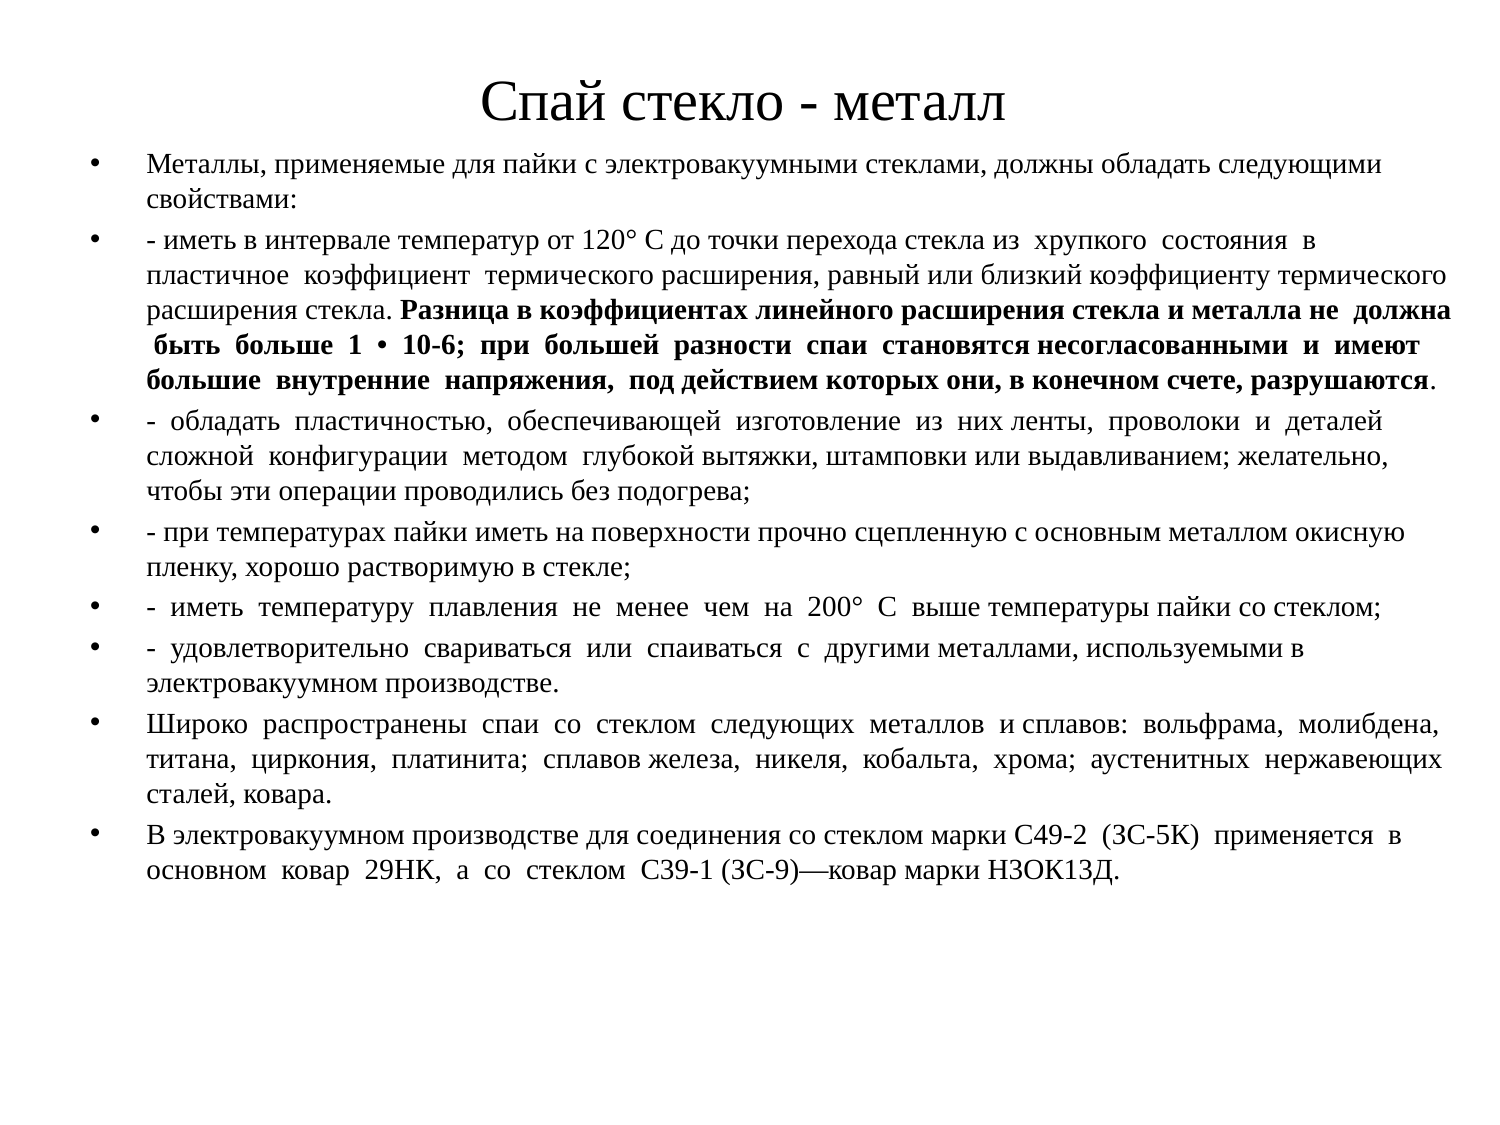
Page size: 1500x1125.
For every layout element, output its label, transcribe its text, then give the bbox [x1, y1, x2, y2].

list Металлы, применяемые для пайки с электровакуумными стеклами, должны обладать следующими свойствами: - иметь в интервале температур от 120° С до точки перехода стекла из хрупкого состояния в пластичное коэффициент термического расширения, равный или близкий коэффициенту термического расширения стекла. Разница в коэффициентах линейного расширения стекла и металла не должна быть больше 1 • 10-6; при большей разности спаи становятся несогласованными и имеют большие внутренние напряжения, под действием которых они, в конечном счете, разрушаются. - обладать пластичностью, обеспечивающей изготовление из них ленты, проволоки и деталей сложной конфигурации методом глубокой вытяжки, штамповки или выдавливанием; желательно, чтобы эти операции проводились без подогрева; - при температурах пайки иметь на поверхности прочно сцепленную с основным металлом окисную пленку, хорошо растворимую в стекле; - иметь температуру плавления не менее чем на 200° С выше температуры пайки со стеклом; - удовлетворительно свариваться или спаиваться с другими металлами, используемыми в электровакуумном производстве. Широко распространены спаи со стеклом следующих металлов и сплавов: вольфрама, молибдена, титана, циркония, платинита; сплавов железа, никеля, кобальта, хрома; аустенитных нержавеющих сталей, ковара. В электровакуумном производстве для соединения со стеклом марки С49-2 (ЗС-5К) применяется в основном ковар 29НК, а со стеклом С39-1 (ЗС-9)—ковар марки Н3ОК13Д. [75, 137, 1471, 1047]
title Спай стекло - металл [75, 45, 1412, 137]
